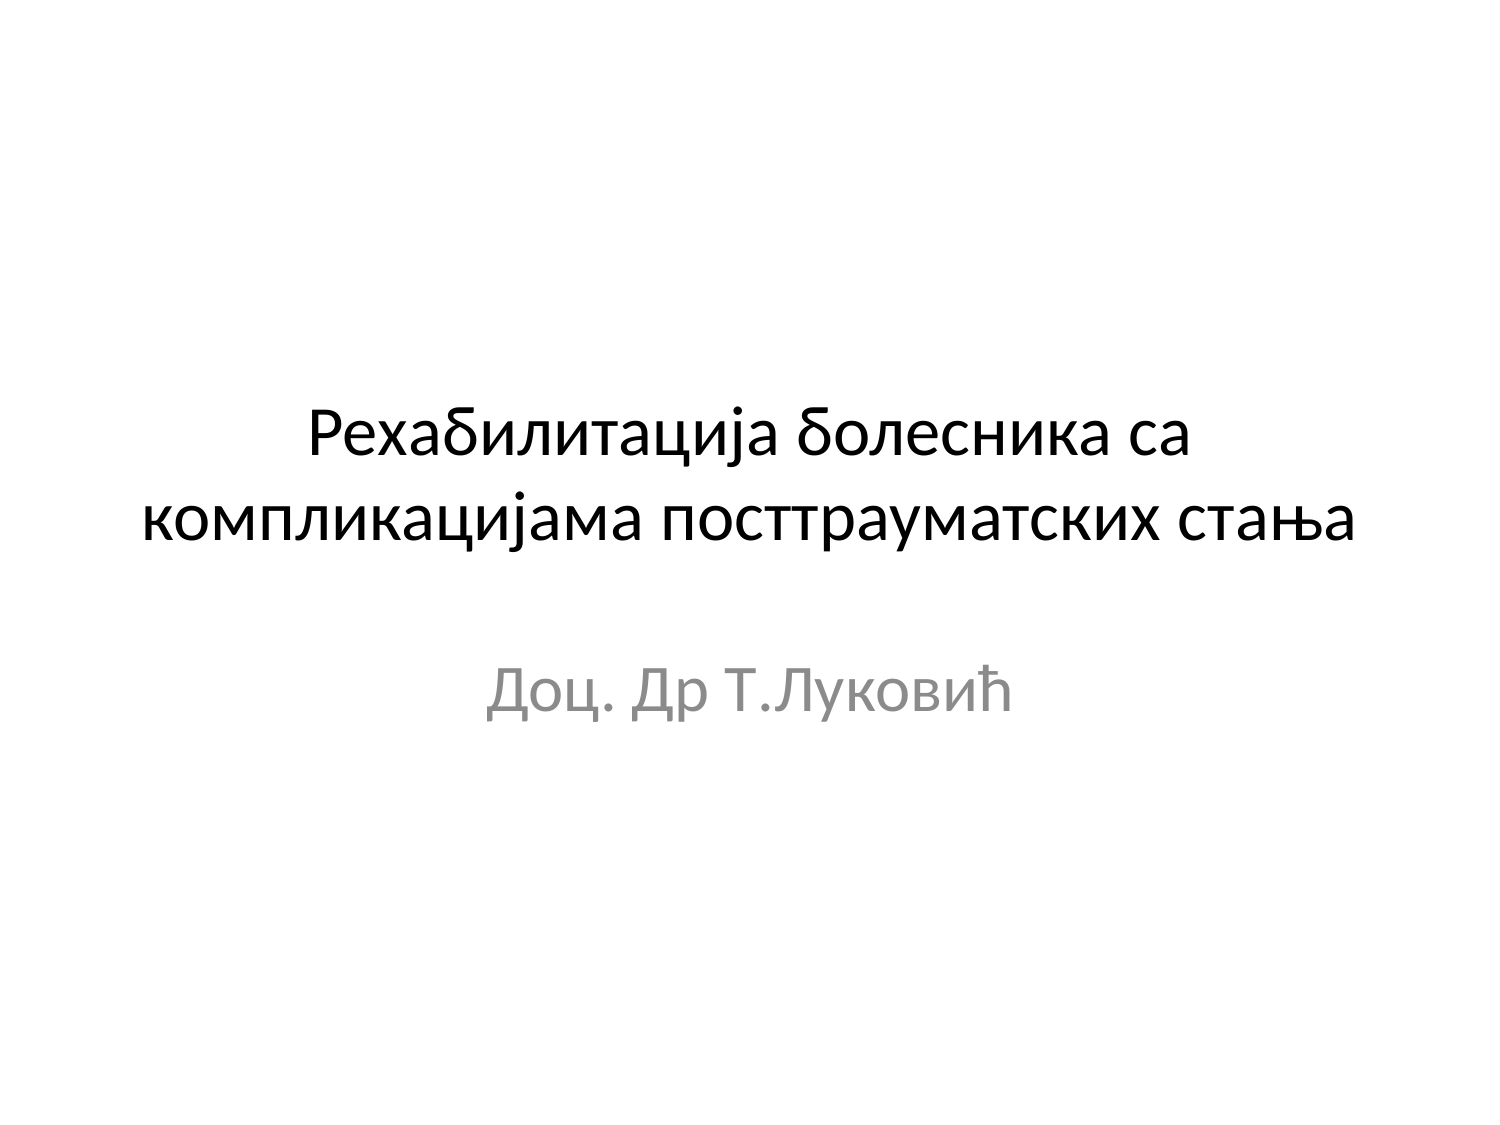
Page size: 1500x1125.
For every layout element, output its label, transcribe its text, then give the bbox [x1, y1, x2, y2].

title Рехабилитација болесника са компликацијама посттрауматских стања [112, 349, 1388, 591]
subtitle Доц. Др Т.Луковић [225, 637, 1275, 925]
